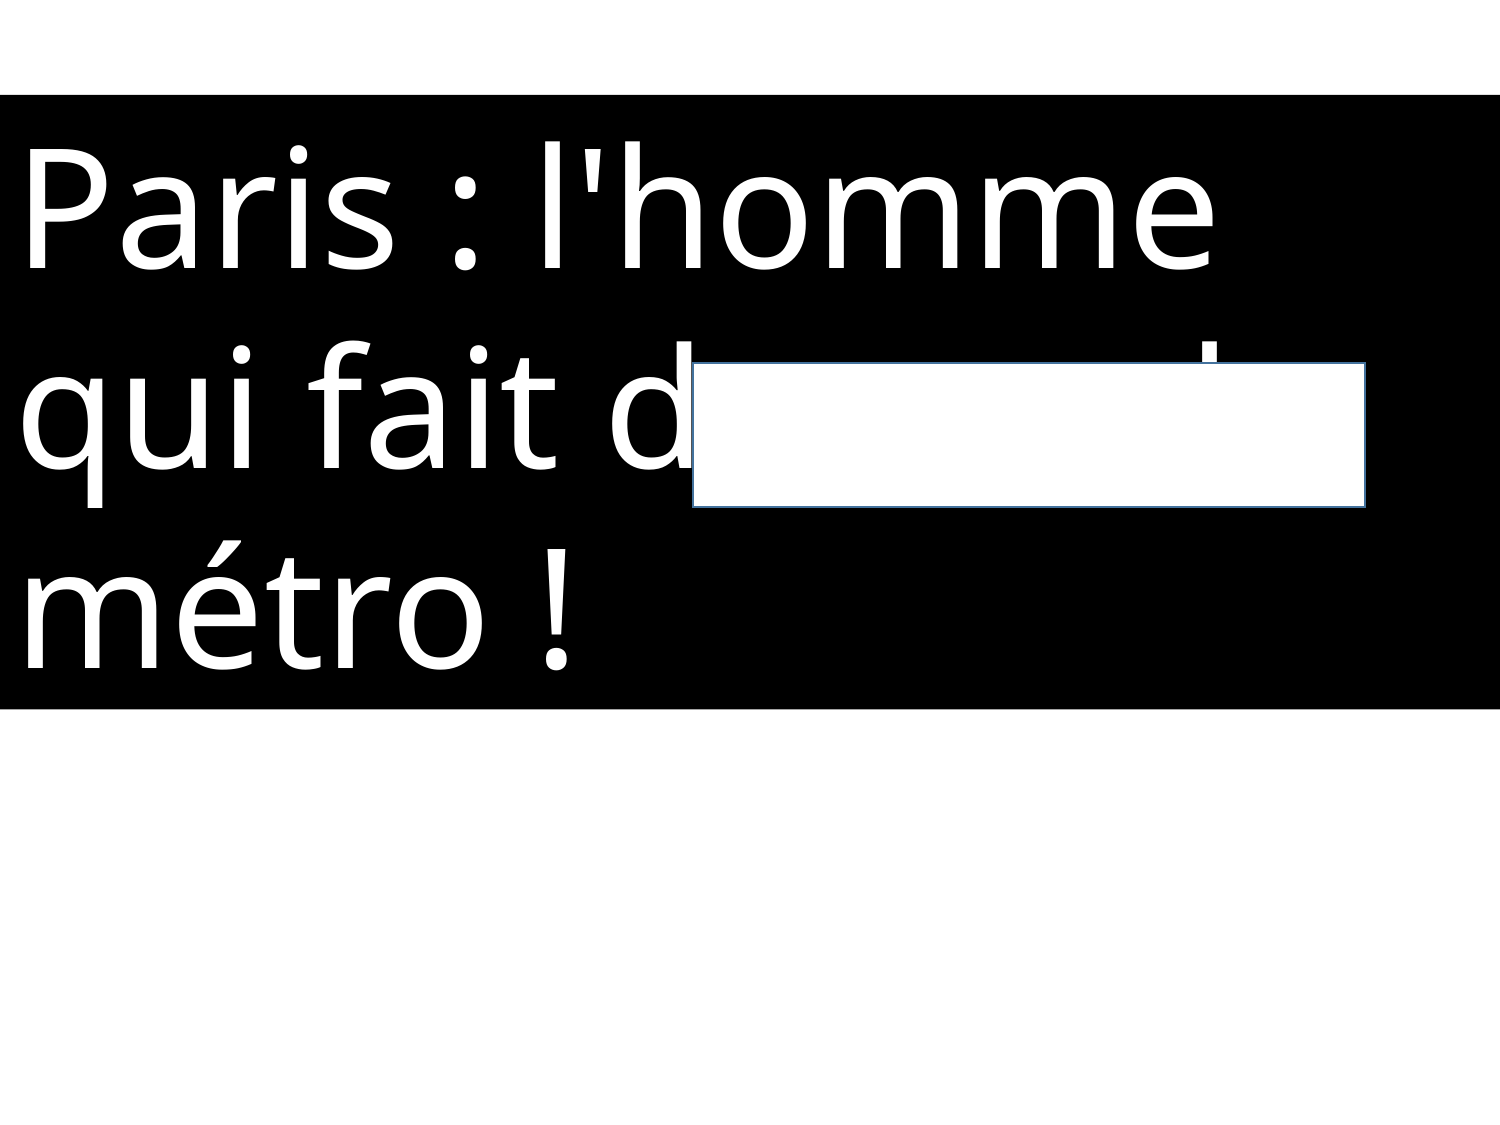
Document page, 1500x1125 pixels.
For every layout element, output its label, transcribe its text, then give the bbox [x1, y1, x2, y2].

text_box [692, 362, 1366, 508]
text_box Paris : l'homme qui fait danser le métro ! [0, 94, 1500, 710]
